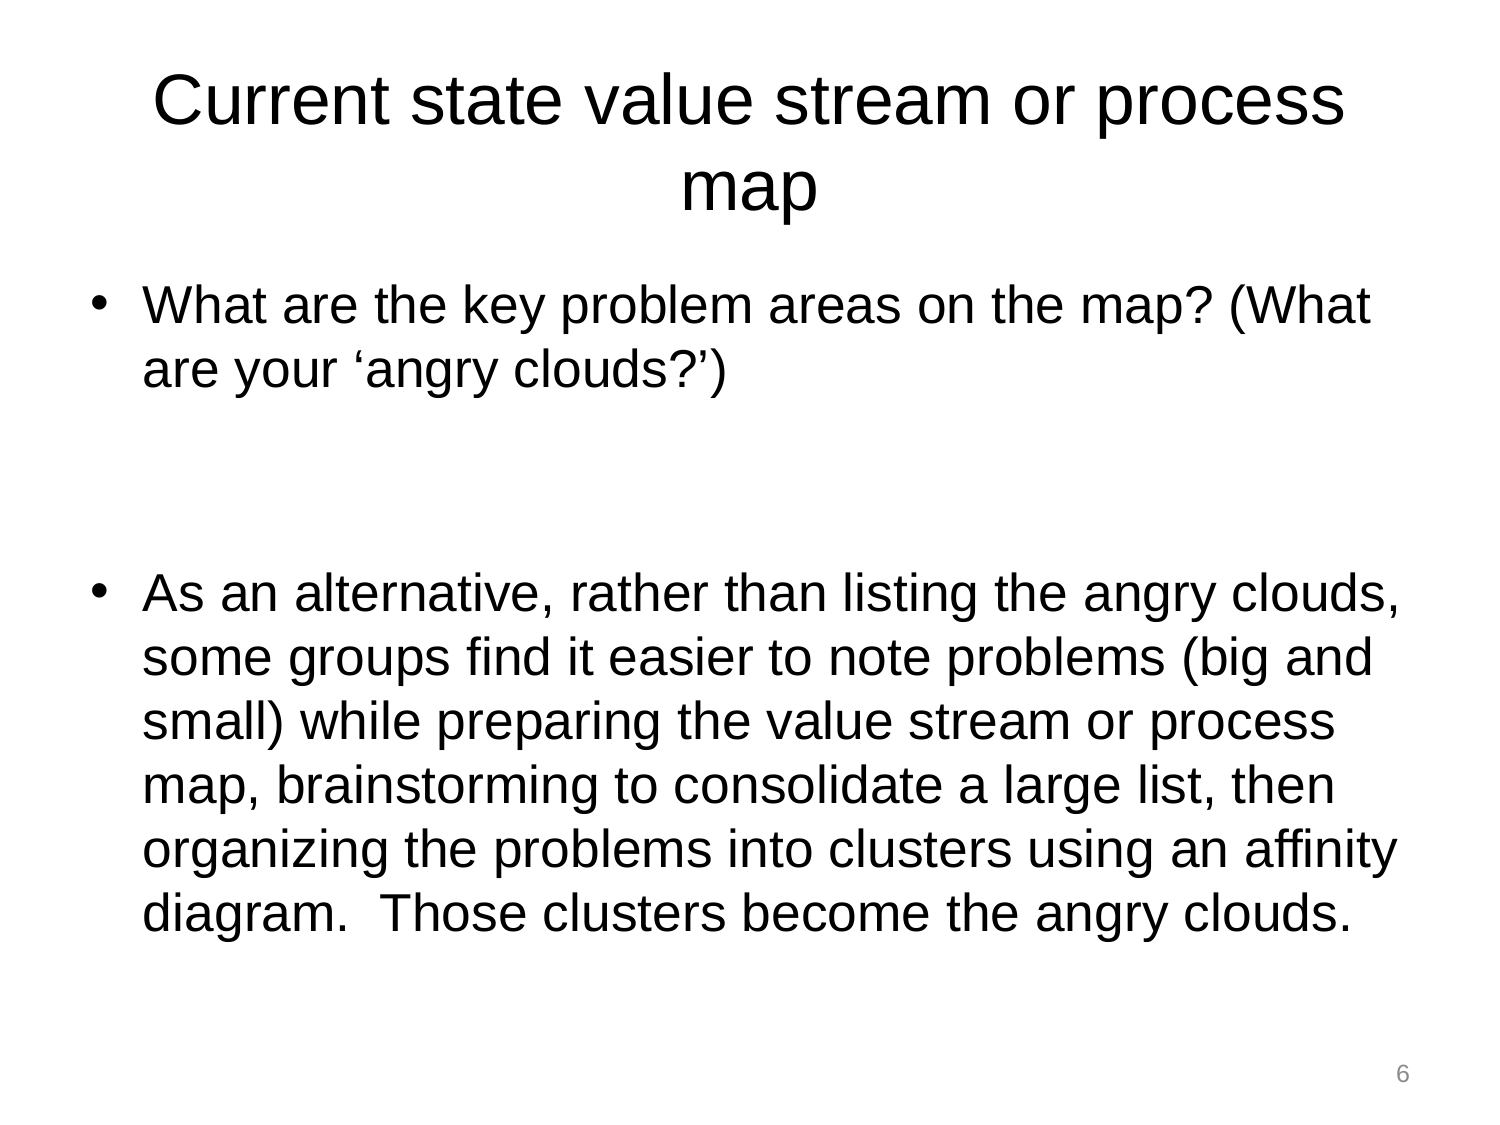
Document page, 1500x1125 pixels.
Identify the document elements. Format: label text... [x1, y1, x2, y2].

list What are the key problem areas on the map? (What are your ‘angry clouds?’) As an alternative, rather than listing the angry clouds, some groups find it easier to note problems (big and small) while preparing the value stream or process map, brainstorming to consolidate a large list, then organizing the problems into clusters using an affinity diagram. Those clusters become the angry clouds. [75, 262, 1425, 1005]
title Current state value stream or process map [75, 45, 1425, 233]
slide_number 6 [1074, 1042, 1425, 1103]
